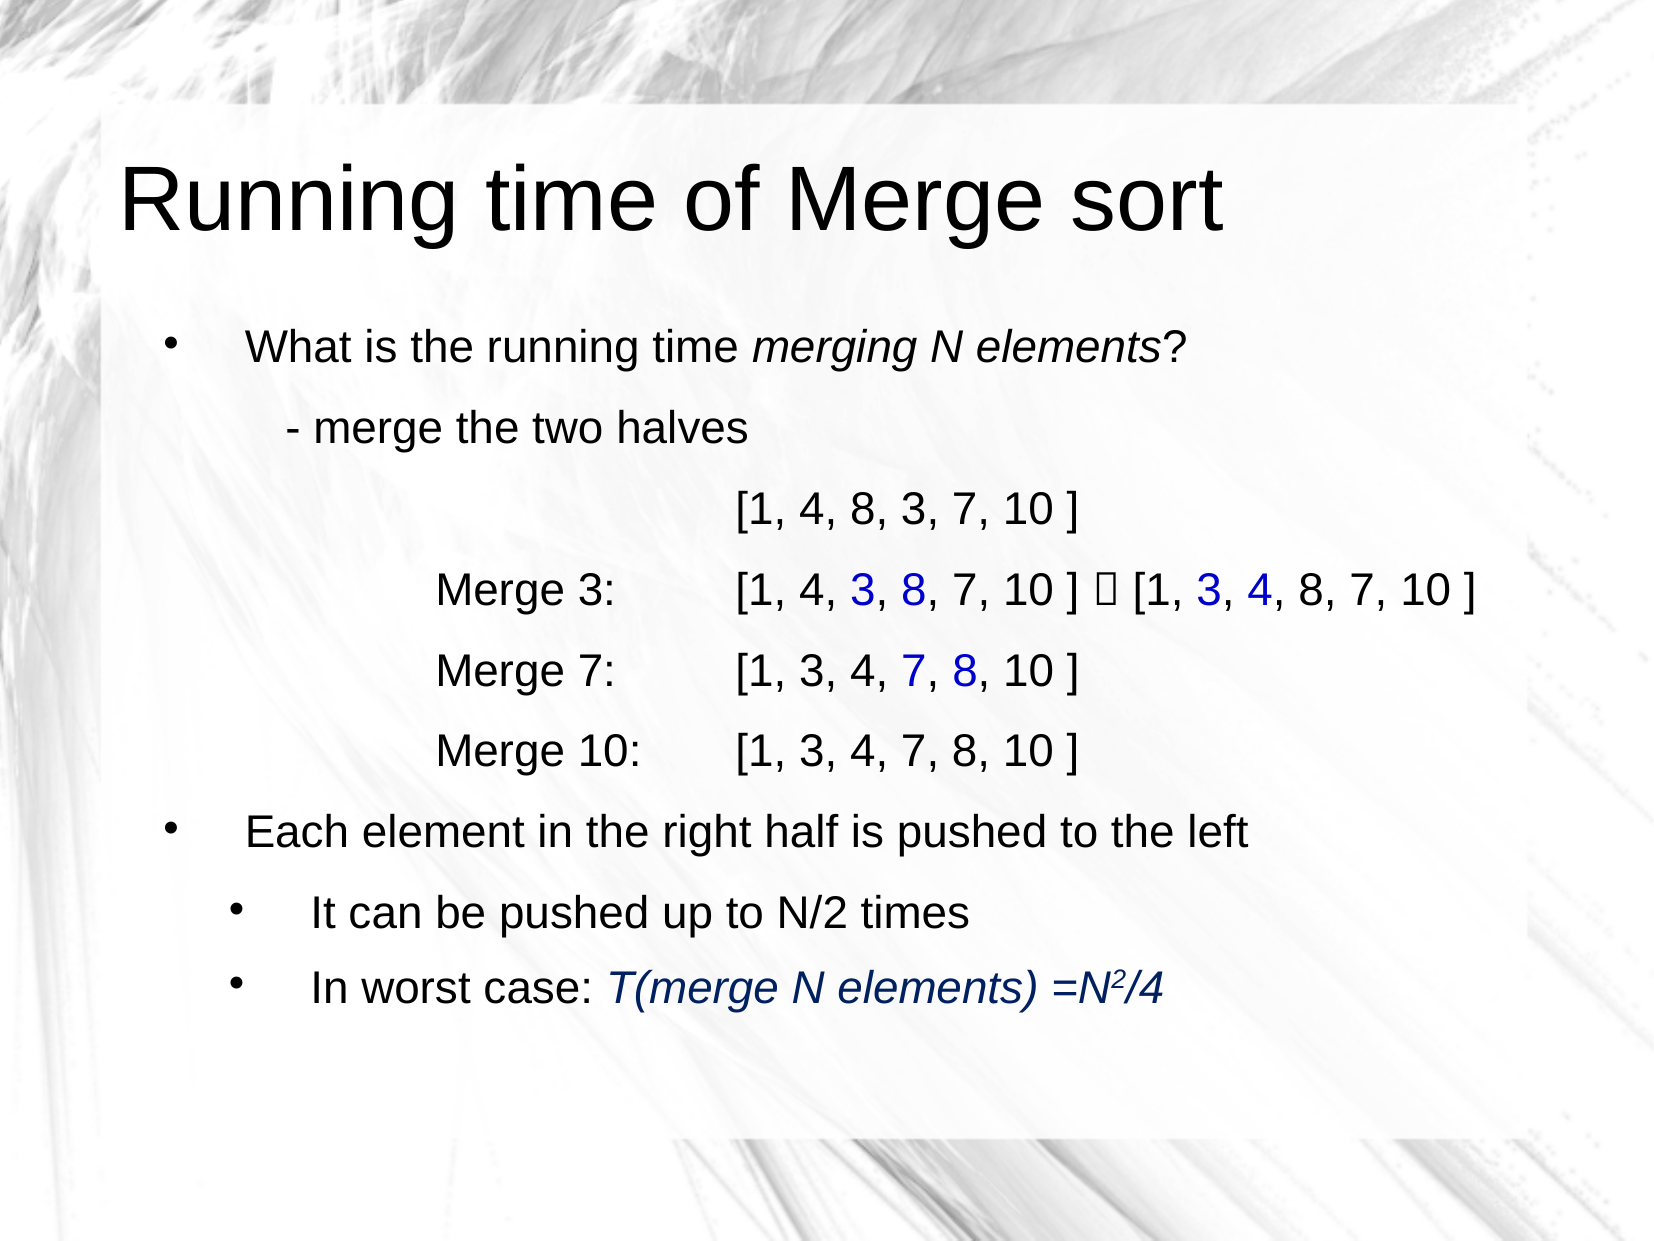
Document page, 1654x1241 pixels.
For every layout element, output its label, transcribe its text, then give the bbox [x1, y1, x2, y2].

list What is the running time merging N elements? - merge the two halves [1, 4, 8, 3, 7, 10 ] Merge 3: [1, 4, 3, 8, 7, 10 ]  [1, 3, 4, 8, 7, 10 ] Merge 7: [1, 3, 4, 7, 8, 10 ] Merge 10: [1, 3, 4, 7, 8, 10 ] Each element in the right half is pushed to the left It can be pushed up to N/2 times In worst case: T(merge N elements) =N2/4 [118, 319, 1571, 1109]
picture [0, 0, 1654, 1241]
title Running time of Merge sort [118, 112, 1506, 281]
